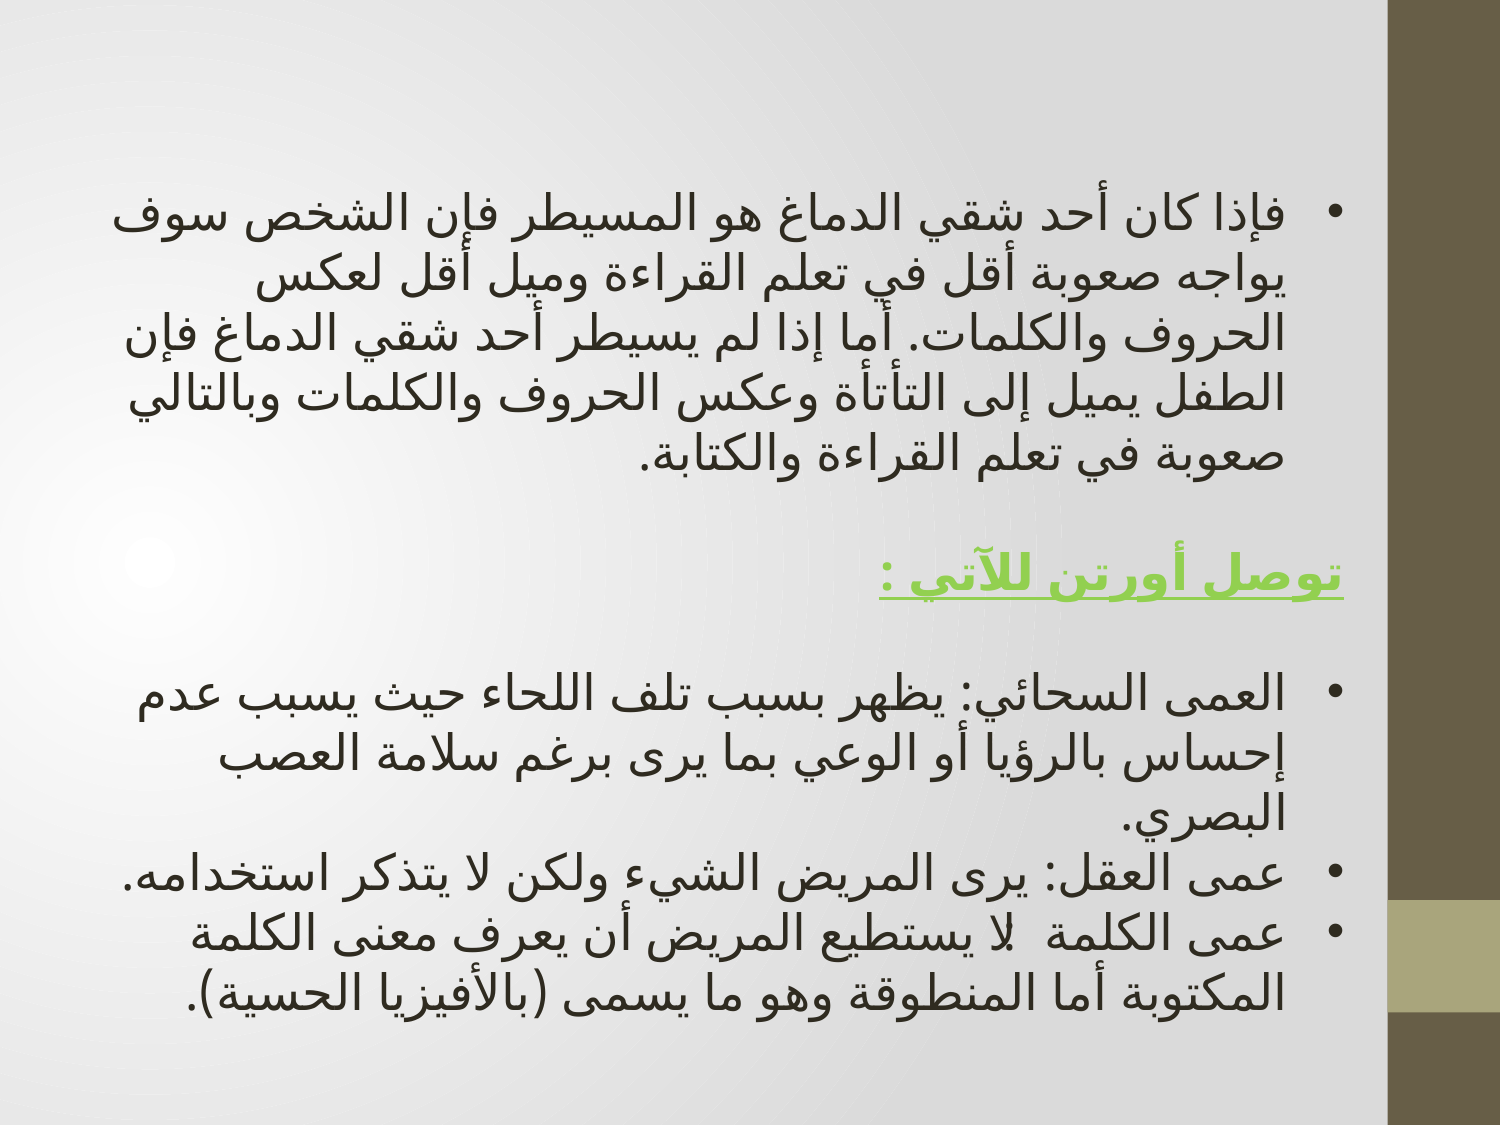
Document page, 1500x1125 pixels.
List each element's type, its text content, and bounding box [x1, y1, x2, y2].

text_box فإذا كان أحد شقي الدماغ هو المسيطر فإن الشخص سوف يواجه صعوبة أقل في تعلم القراءة وميل أقل لعكس الحروف والكلمات. أما إذا لم يسيطر أحد شقي الدماغ فإن الطفل يميل إلى التأتأة وعكس الحروف والكلمات وبالتالي صعوبة في تعلم القراءة والكتابة. توصل أورتن للآتي : العمى السحائي: يظهر بسبب تلف اللحاء حيث يسبب عدم إحساس بالرؤيا أو الوعي بما يرى برغم سلامة العصب البصري. عمى العقل: يرى المريض الشيء ولكن لا يتذكر استخدامه. عمى الكلمة: لا يستطيع المريض أن يعرف معنى الكلمة المكتوبة أما المنطوقة وهو ما يسمى (بالأفيزيا الحسية). [76, 172, 1360, 1073]
